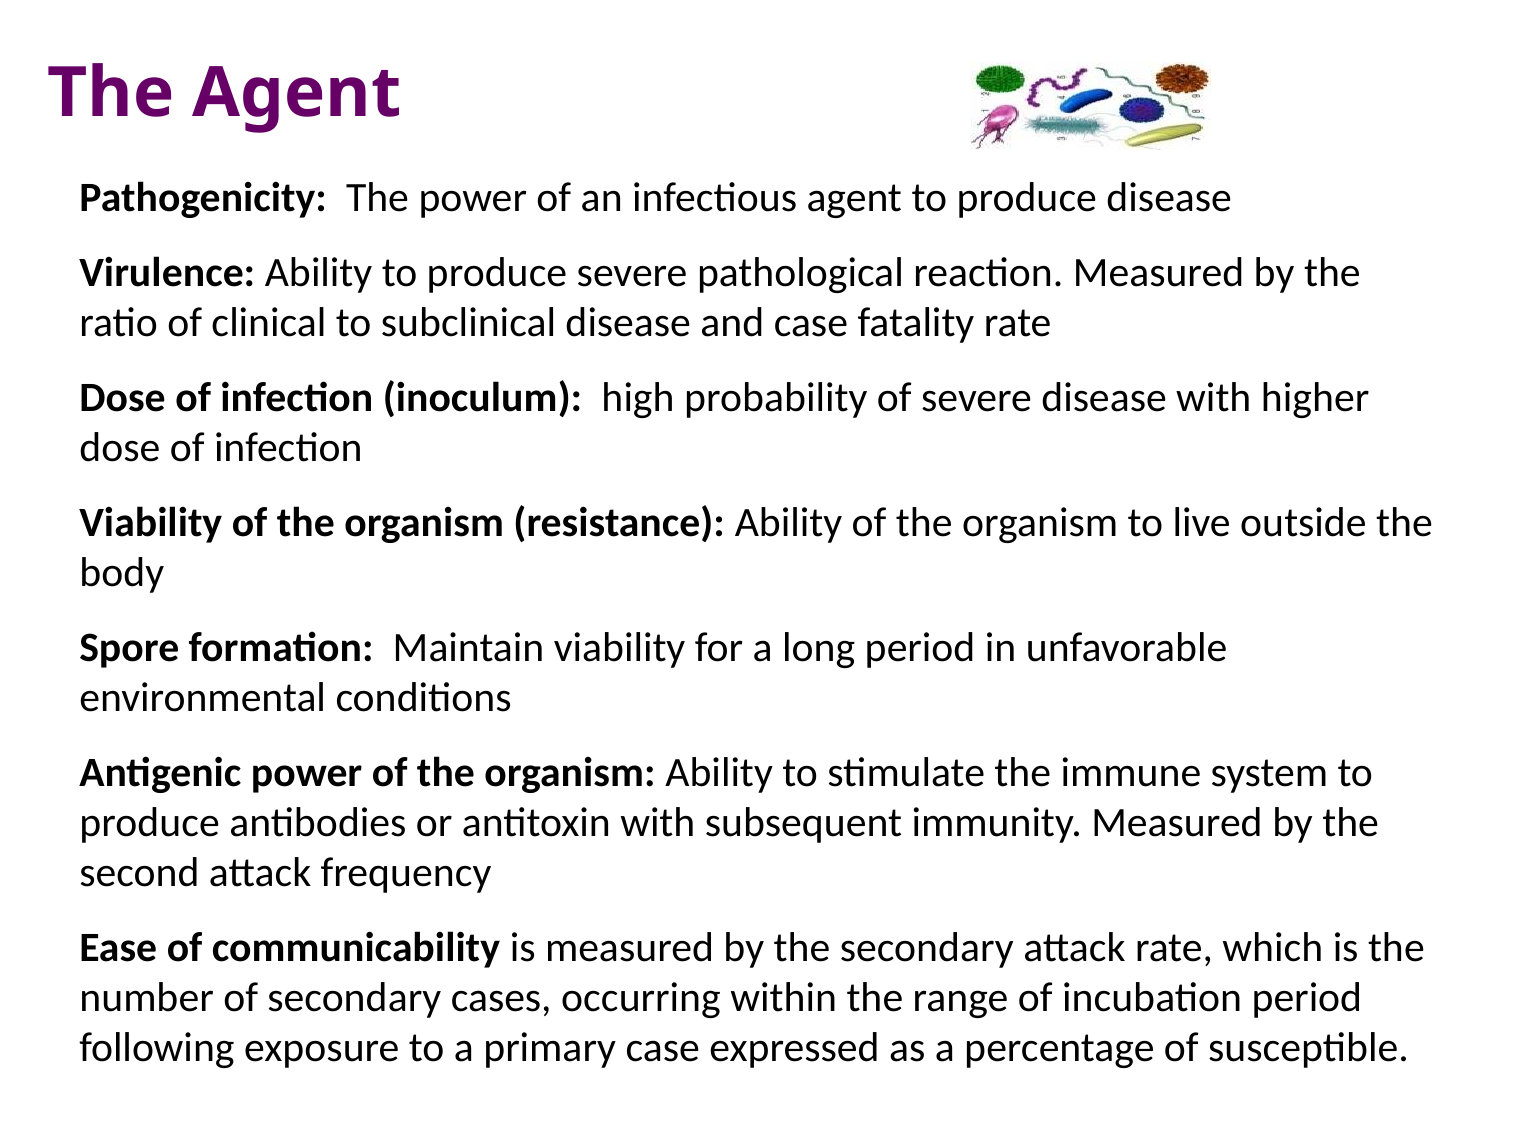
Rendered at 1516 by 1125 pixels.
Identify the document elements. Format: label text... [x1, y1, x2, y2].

picture [970, 62, 1211, 150]
title The Agent [32, 0, 1397, 188]
text_box Pathogenicity: The power of an infectious agent to produce disease Virulence: Ability to produce severe pathological reaction. Measured by the ratio of clinical to subclinical disease and case fatality rate Dose of infection (inoculum): high probability of severe disease with higher dose of infection Viability of the organism (resistance): Ability of the organism to live outside the body Spore formation: Maintain viability for a long period in unfavorable environmental conditions Antigenic power of the organism: Ability to stimulate the immune system to produce antibodies or antitoxin with subsequent immunity. Measured by the second attack frequency Ease of communicability is measured by the secondary attack rate, which is the number of secondary cases, occurring within the range of incubation period following exposure to a primary case expressed as a percentage of susceptible. [64, 162, 1460, 1038]
